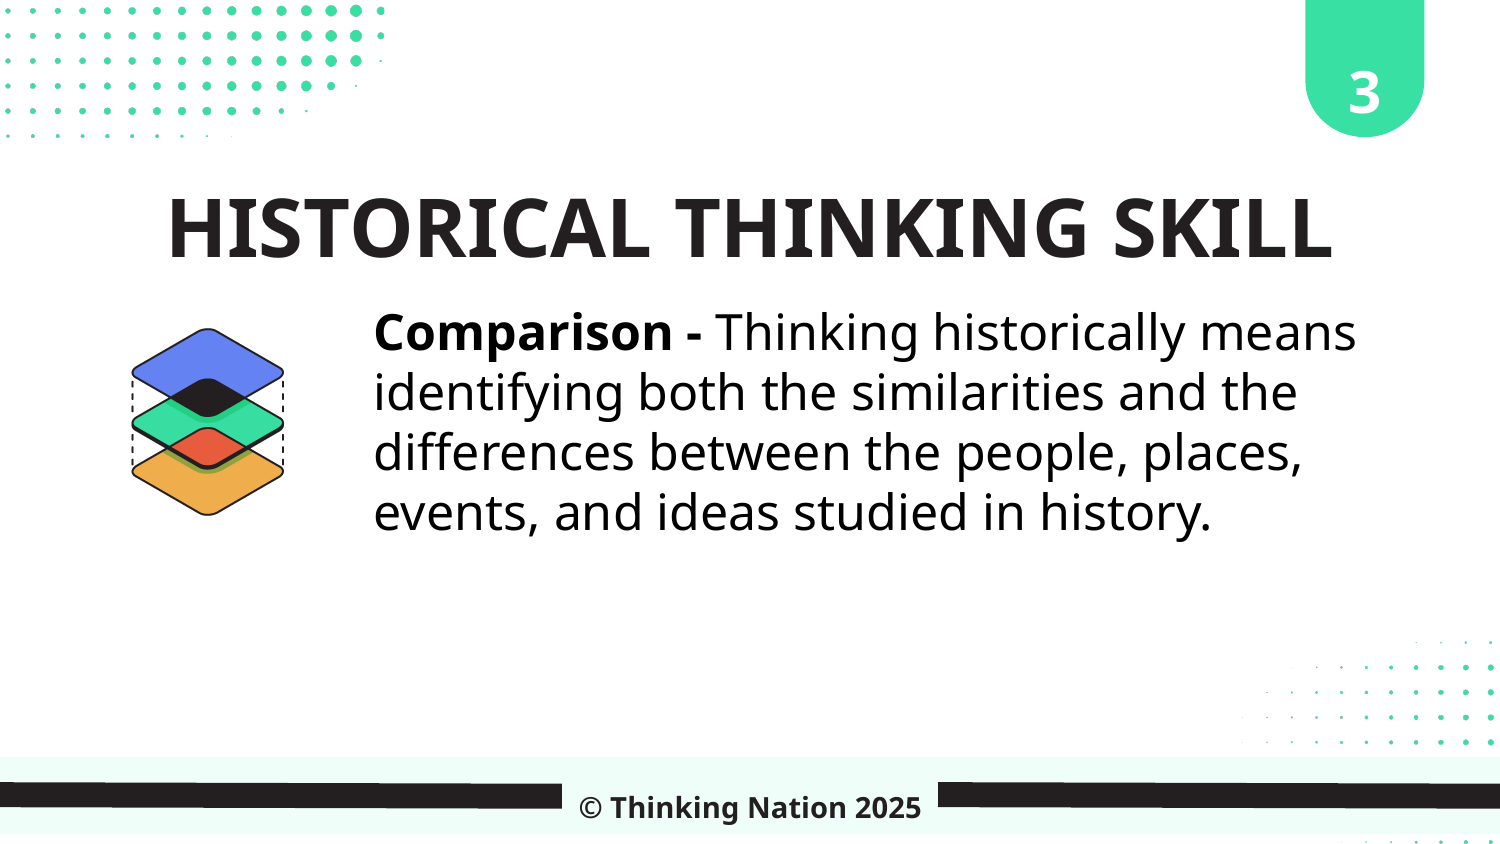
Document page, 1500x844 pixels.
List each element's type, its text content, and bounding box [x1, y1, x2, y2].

text_box [1217, 640, 1500, 755]
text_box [1300, 0, 1430, 138]
text_box HISTORICAL THINKING SKILL [59, 137, 1441, 274]
picture [83, 297, 332, 546]
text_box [0, 756, 1500, 835]
text_box [0, 0, 385, 138]
text_box Comparison - Thinking historically means identifying both the similarities and the differences between the people, places, events, and ideas studied in history. [373, 300, 1420, 541]
